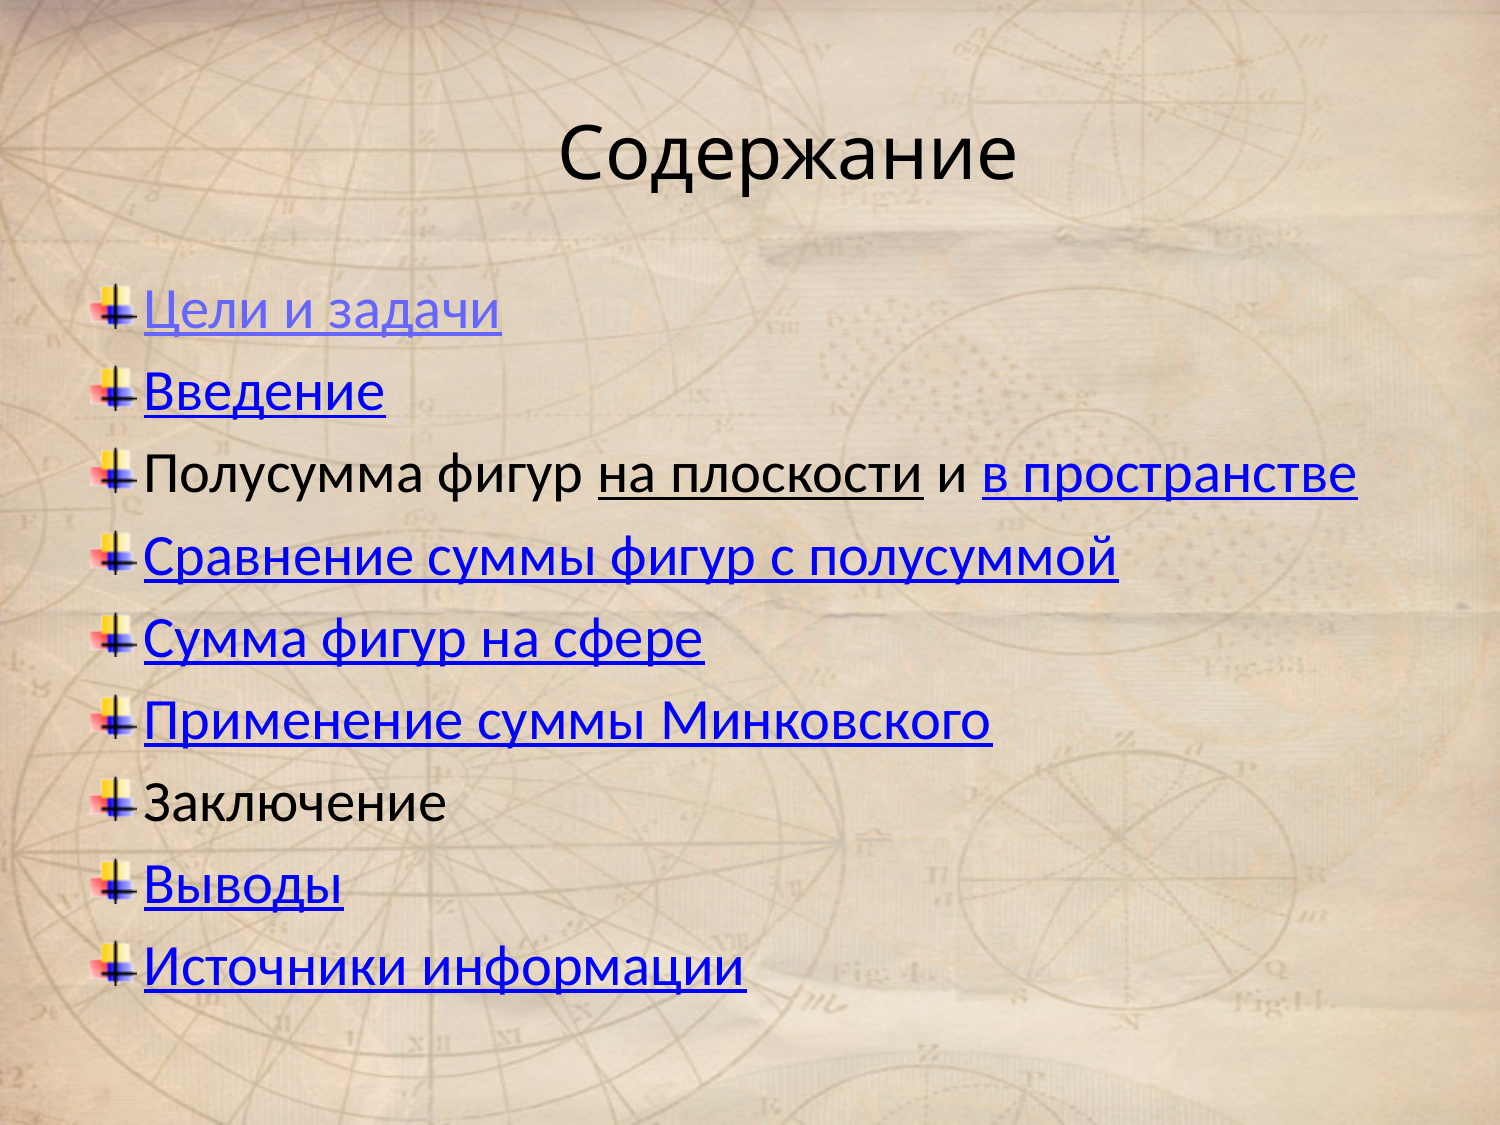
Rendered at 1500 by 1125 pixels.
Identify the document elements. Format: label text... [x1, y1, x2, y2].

picture [90, 856, 137, 904]
picture [90, 445, 137, 493]
picture [90, 363, 137, 411]
picture [90, 774, 137, 821]
picture [90, 692, 137, 739]
list Цели и задачи Введение Полусумма фигур на плоскости и в пространстве Сравнение суммы фигур с полусуммой Сумма фигур на сфере Применение суммы Минковского Заключение Выводы Источники информации [75, 262, 1425, 1005]
picture [90, 528, 137, 575]
picture [90, 610, 137, 657]
title Содержание [507, 66, 1069, 233]
picture [90, 281, 137, 329]
picture [90, 938, 137, 986]
